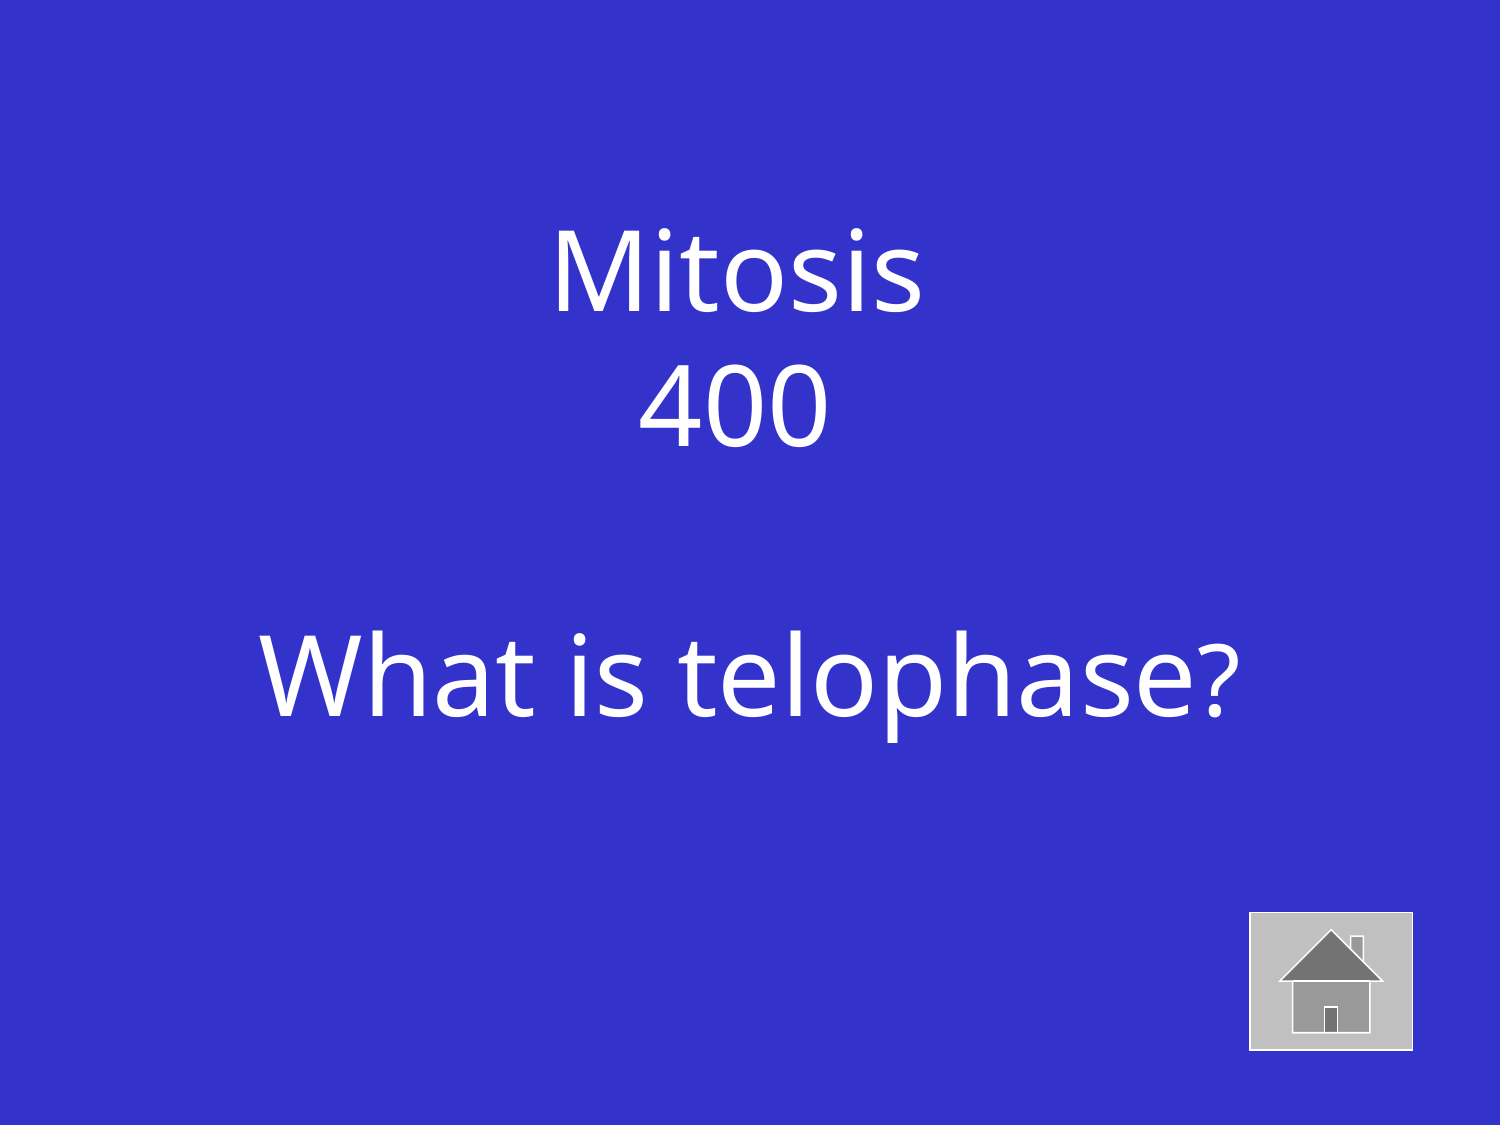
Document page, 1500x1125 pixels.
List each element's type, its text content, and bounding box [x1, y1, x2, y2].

title Mitosis 400 What is telophase? [112, 374, 1388, 563]
text_box [1249, 912, 1413, 1050]
